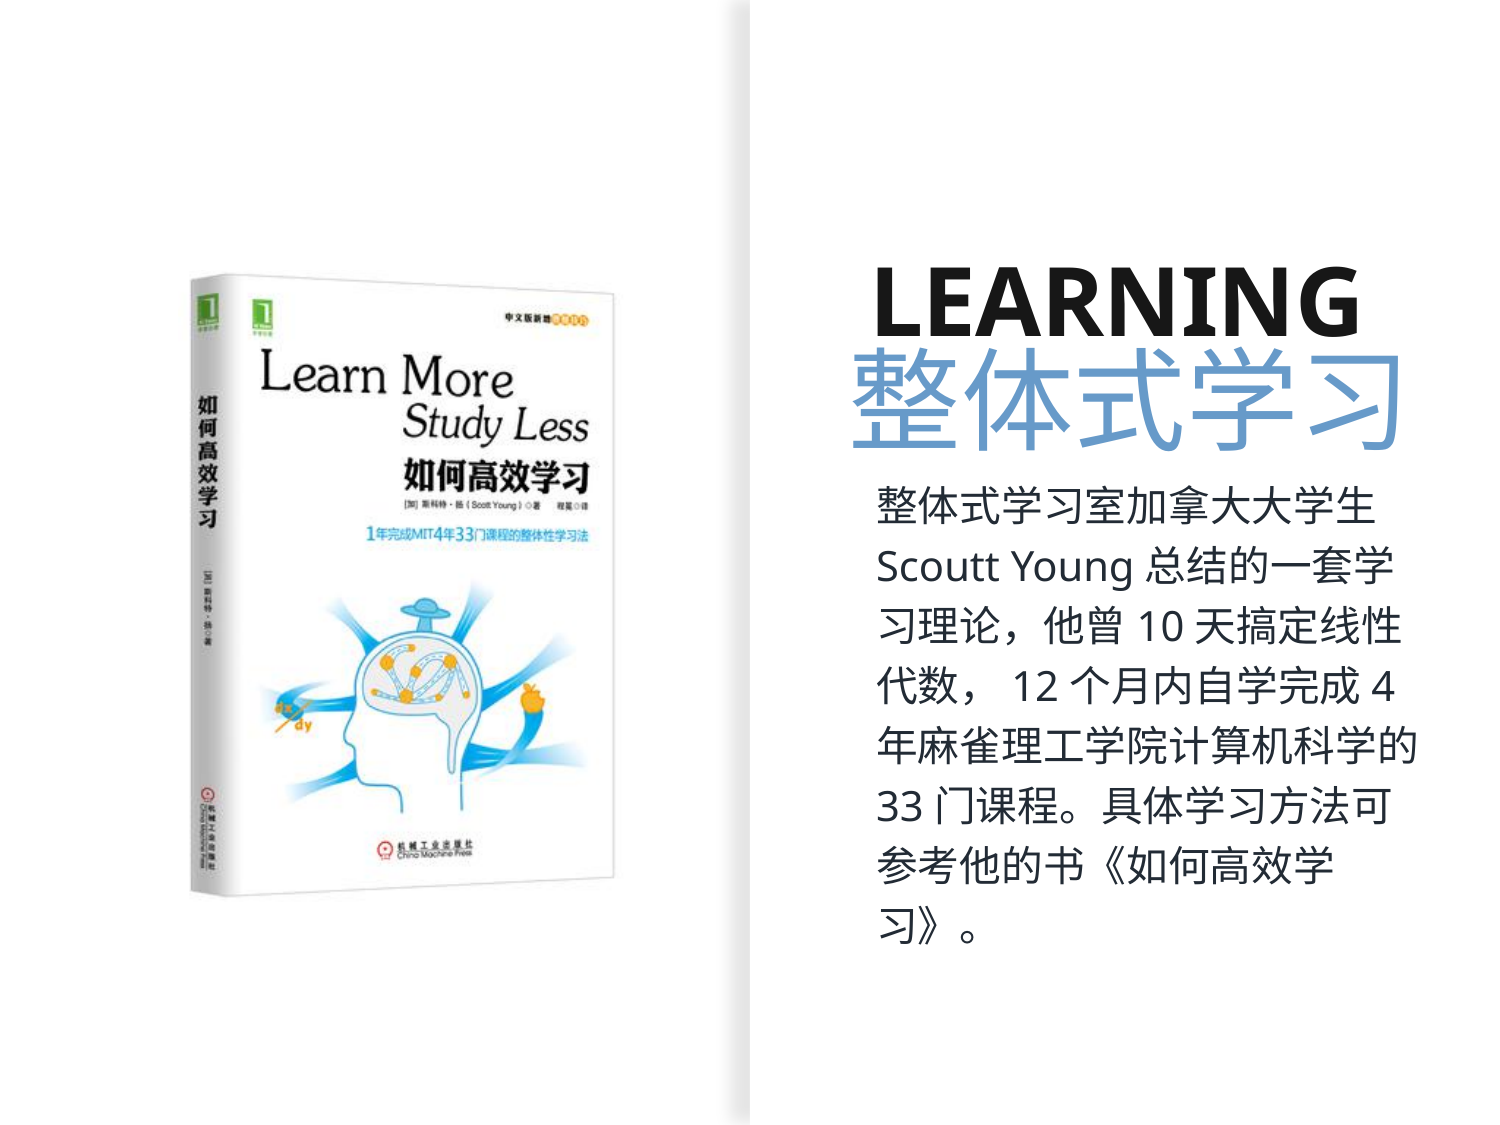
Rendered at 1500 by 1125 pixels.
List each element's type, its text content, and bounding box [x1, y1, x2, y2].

text_box [749, 0, 1500, 1125]
text_box 整体式学习 [818, 322, 1442, 474]
picture [178, 269, 626, 902]
text_box LEARNING [854, 233, 1500, 370]
text_box 整体式学习室加拿大大学生Scoutt Young总结的一套学习理论，他曾10天搞定线性代数，12个月内自学完成4年麻雀理工学院计算机科学的33门课程。具体学习方法可参考他的书《如何高效学习》。 [861, 474, 1439, 902]
